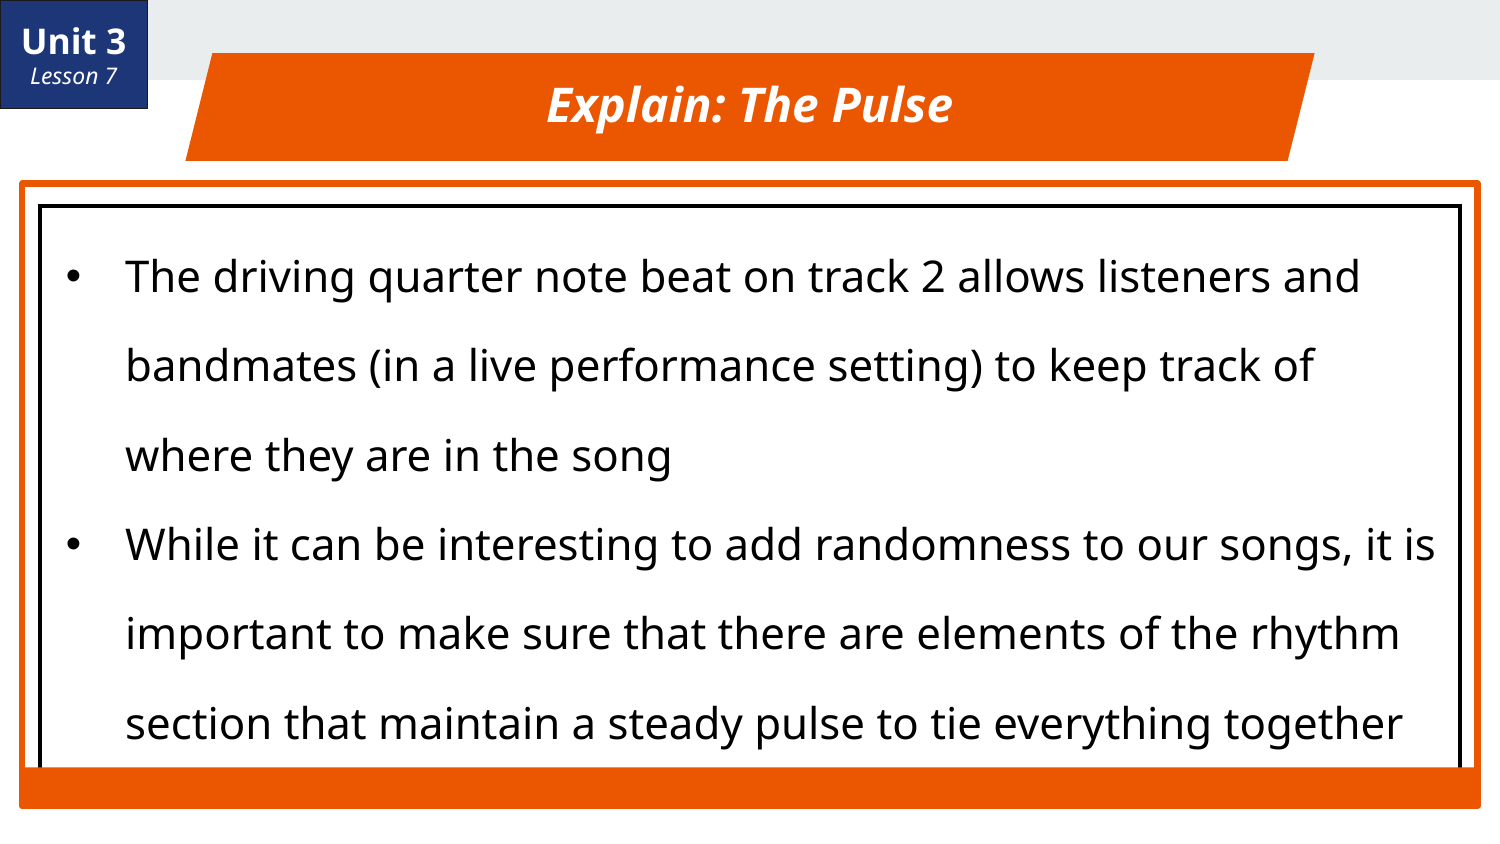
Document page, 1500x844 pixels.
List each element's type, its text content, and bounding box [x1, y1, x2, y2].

title Explain: The Pulse [221, 60, 1279, 155]
text_box [185, 53, 1315, 161]
picture [25, 186, 1475, 804]
text_box Unit 3 Lesson 7 [0, 0, 148, 109]
